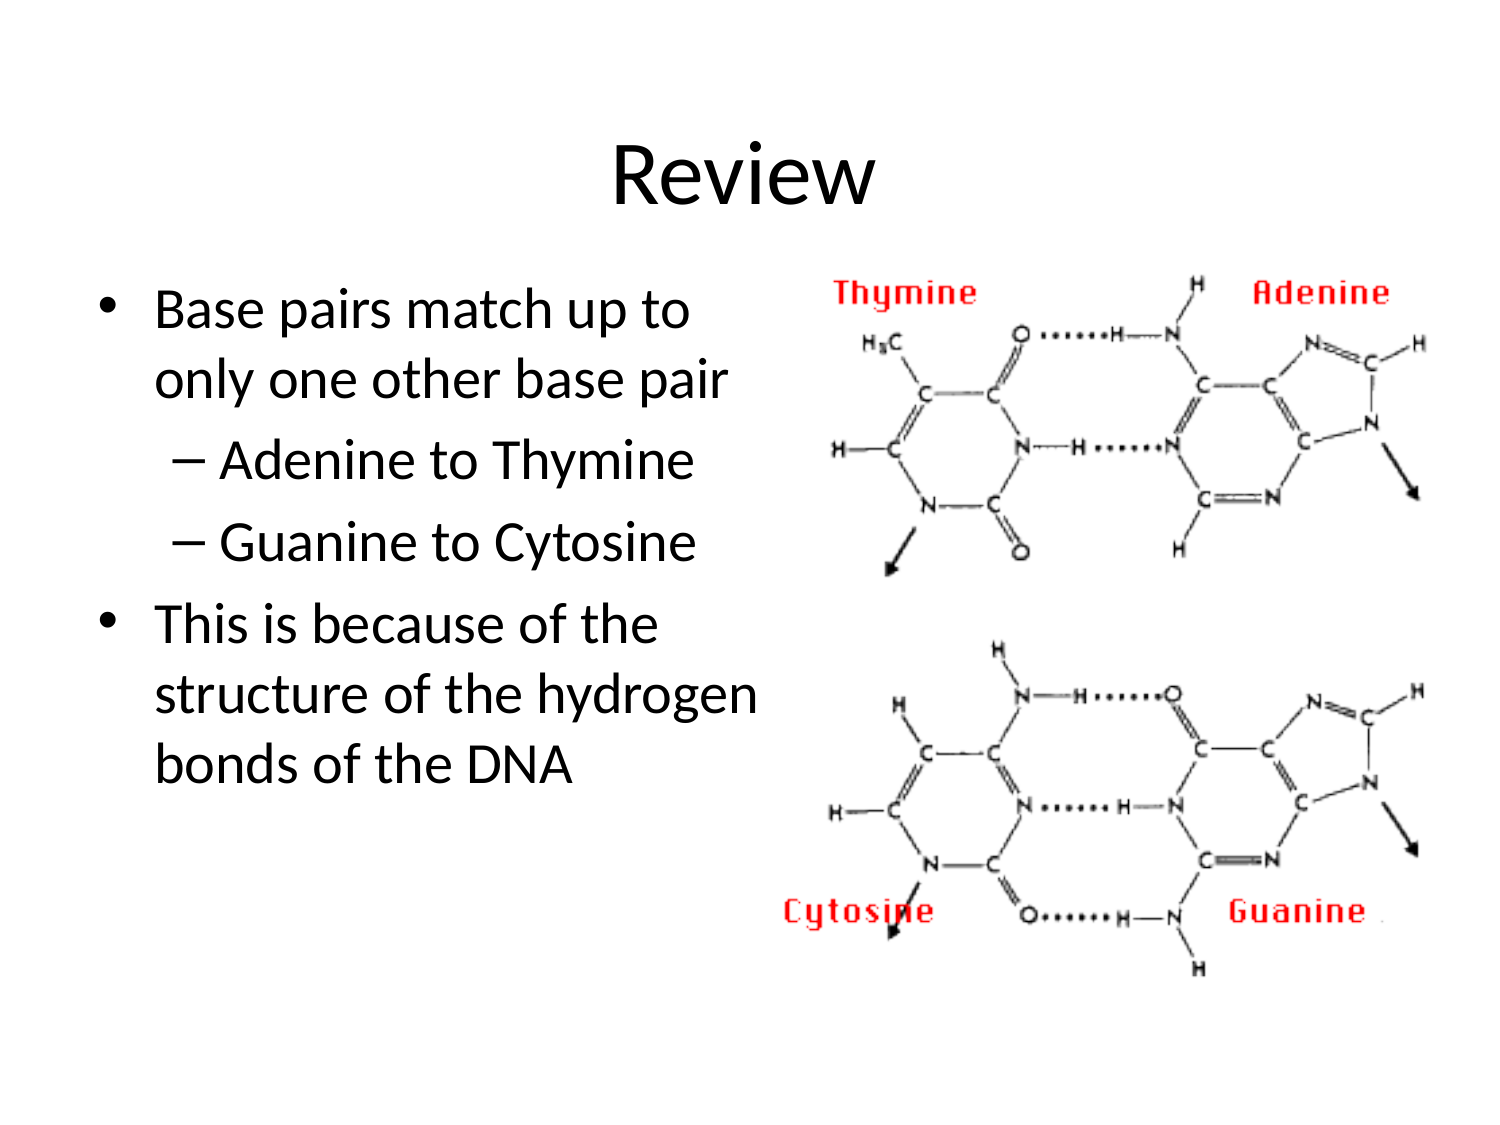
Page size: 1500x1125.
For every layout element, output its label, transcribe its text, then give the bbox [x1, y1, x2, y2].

title Review [74, 49, 1413, 286]
list Base pairs match up to only one other base pair Adenine to Thymine Guanine to Cytosine This is because of the structure of the hydrogen bonds of the DNA [82, 262, 777, 1026]
picture [779, 262, 1468, 1002]
